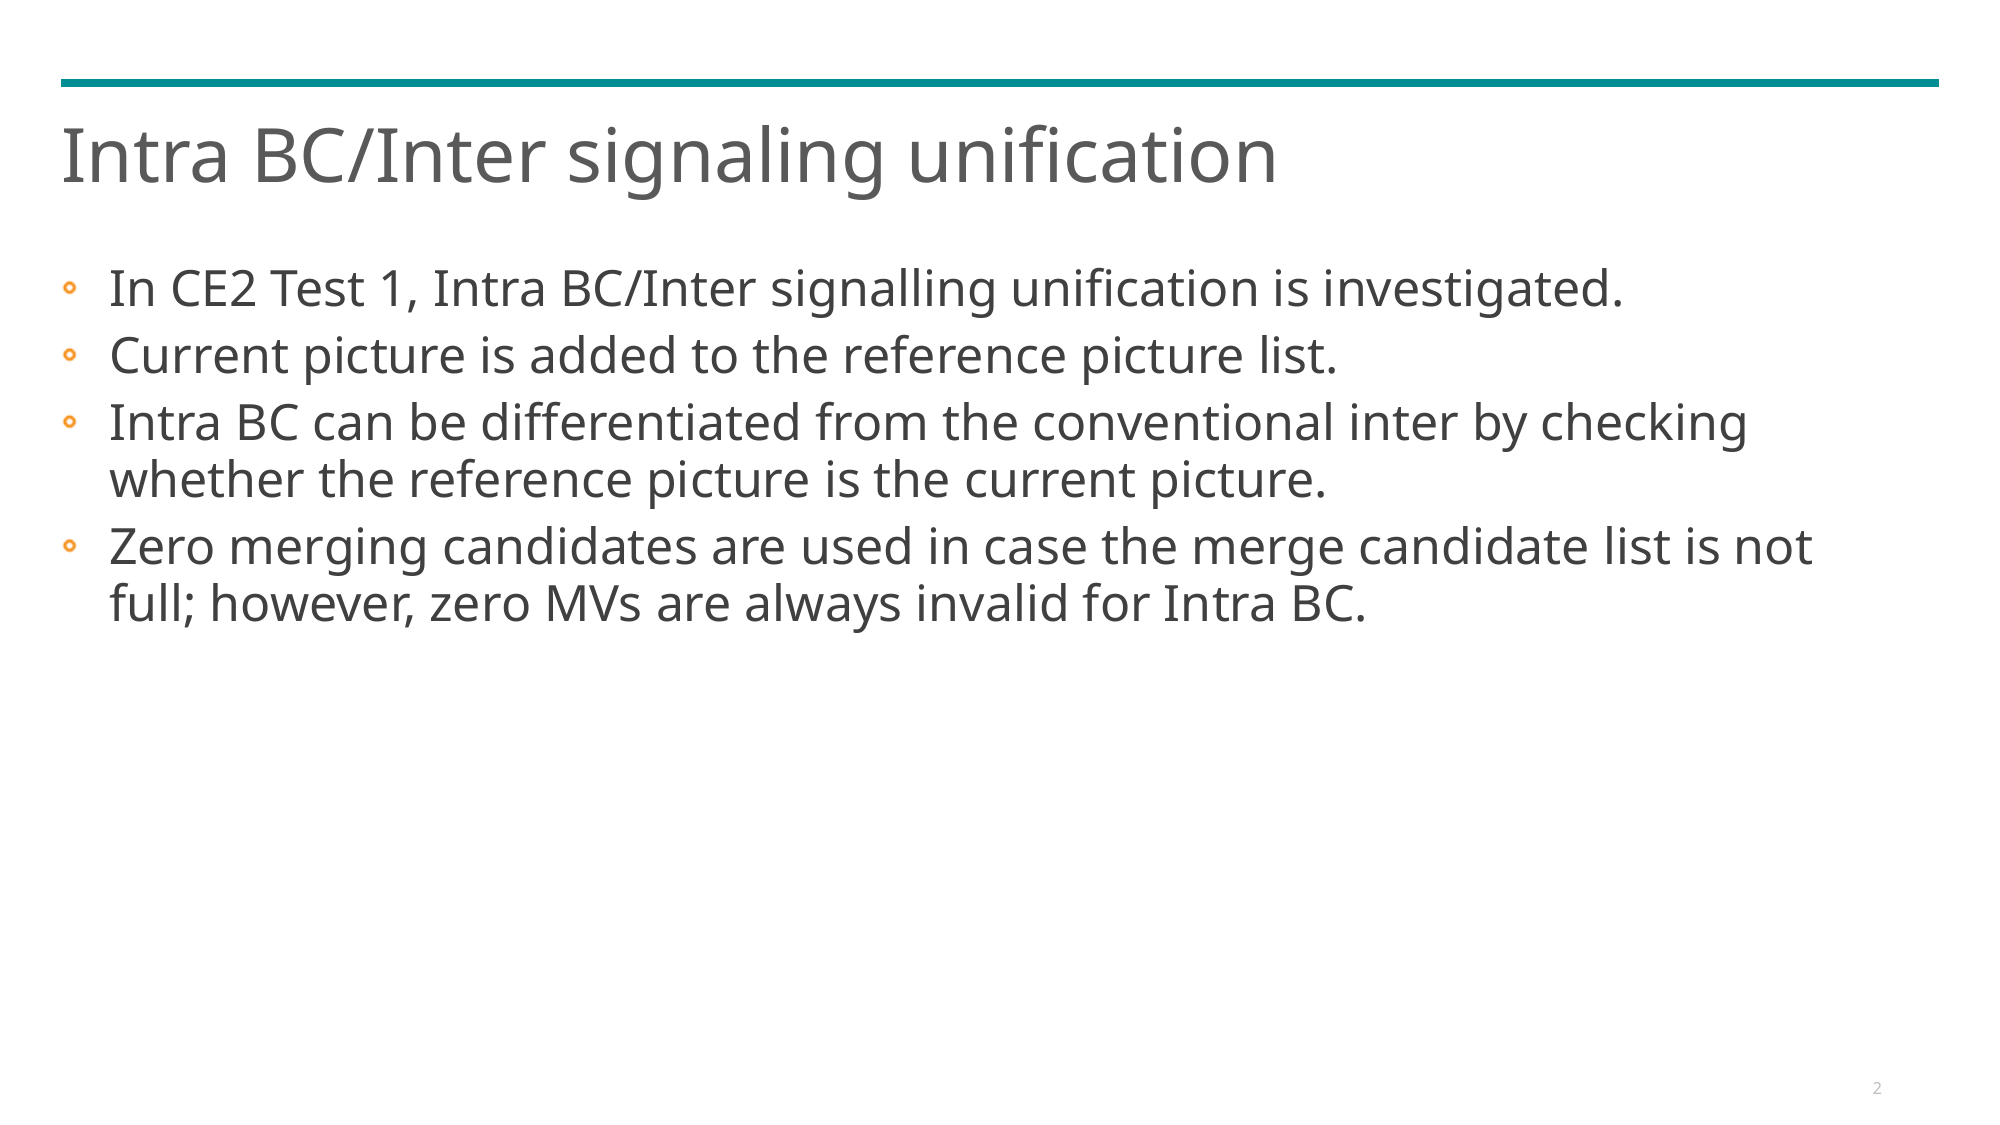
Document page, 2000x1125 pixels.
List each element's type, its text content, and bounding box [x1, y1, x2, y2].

picture [52, 270, 88, 306]
picture [52, 337, 88, 373]
title Intra BC/Inter signaling unification [46, 120, 1922, 205]
list In CE2 Test 1, Intra BC/Inter signalling unification is investigated. Current picture is added to the reference picture list. Intra BC can be differentiated from the conventional inter by checking whether the reference picture is the current picture. Zero merging candidates are used in case the merge candidate list is not full; however, zero MVs are always invalid for Intra BC. [37, 253, 1913, 651]
picture [52, 404, 88, 440]
picture [52, 528, 88, 564]
